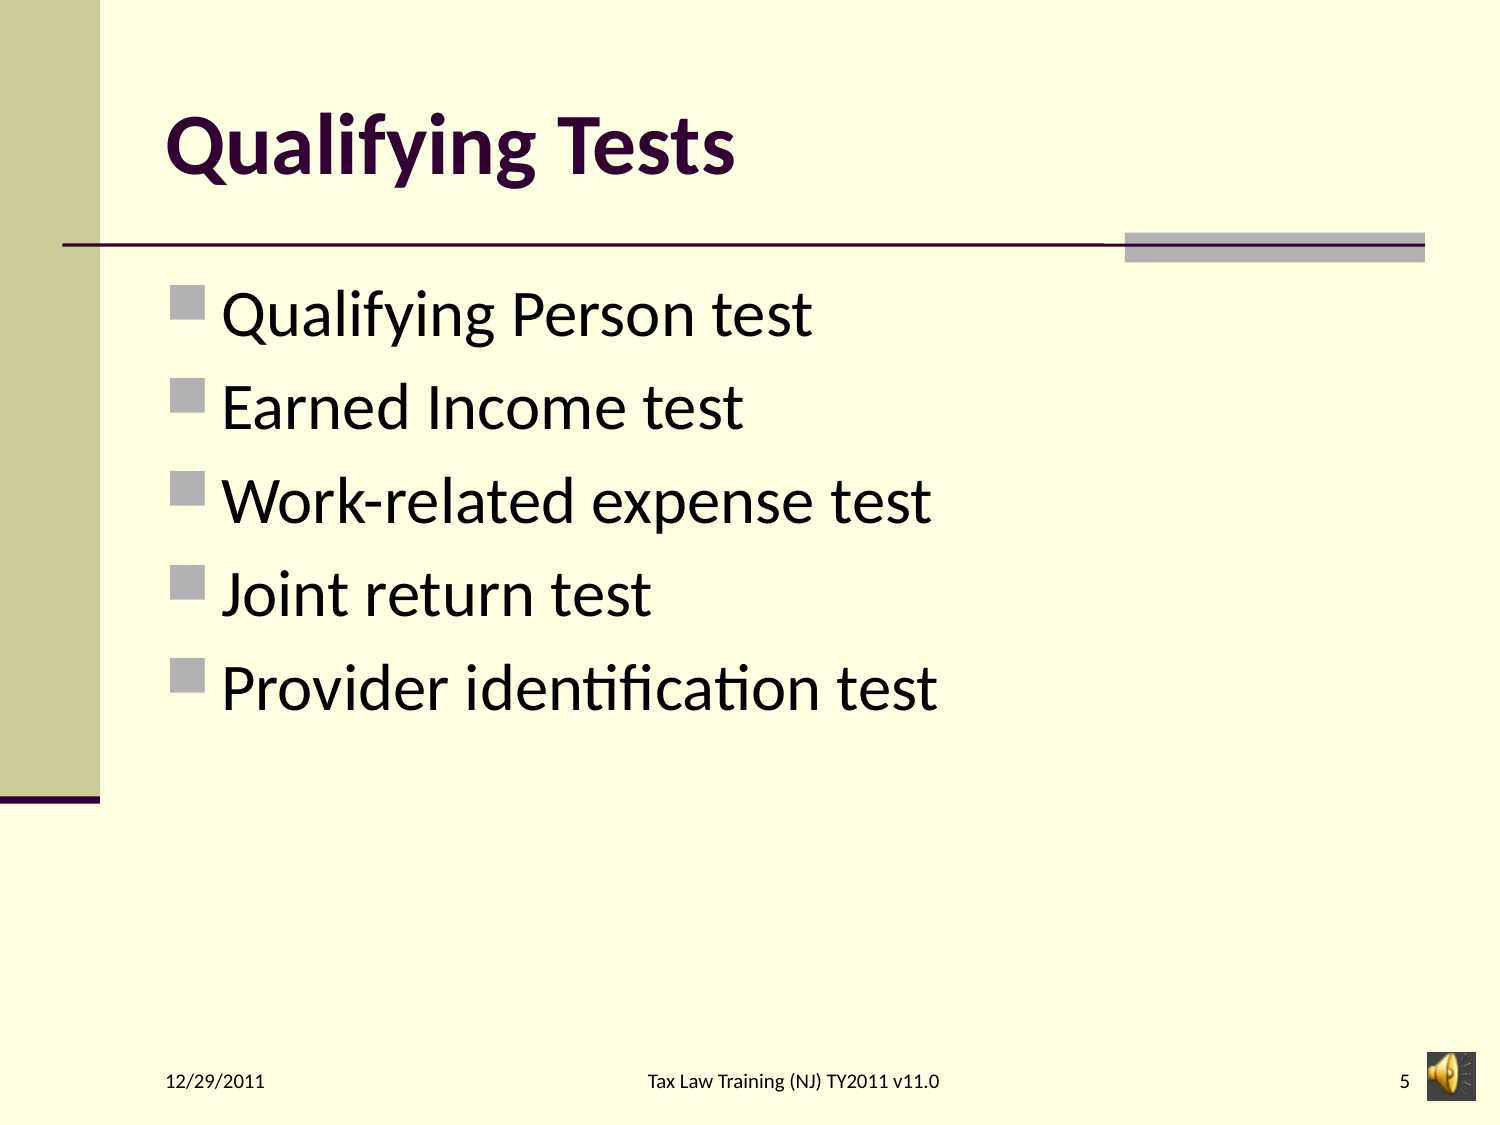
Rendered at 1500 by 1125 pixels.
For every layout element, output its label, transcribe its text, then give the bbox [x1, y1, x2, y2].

picture [1426, 1051, 1477, 1102]
list Qualifying Person test Earned Income test Work-related expense test Joint return test Provider identification test [150, 262, 1425, 1038]
slide_number 5 [1112, 1049, 1426, 1101]
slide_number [149, 1050, 476, 1101]
footer Tax Law Training (NJ) TY2011 v11.0 [549, 1049, 1038, 1101]
title Qualifying Tests [150, 45, 1425, 234]
